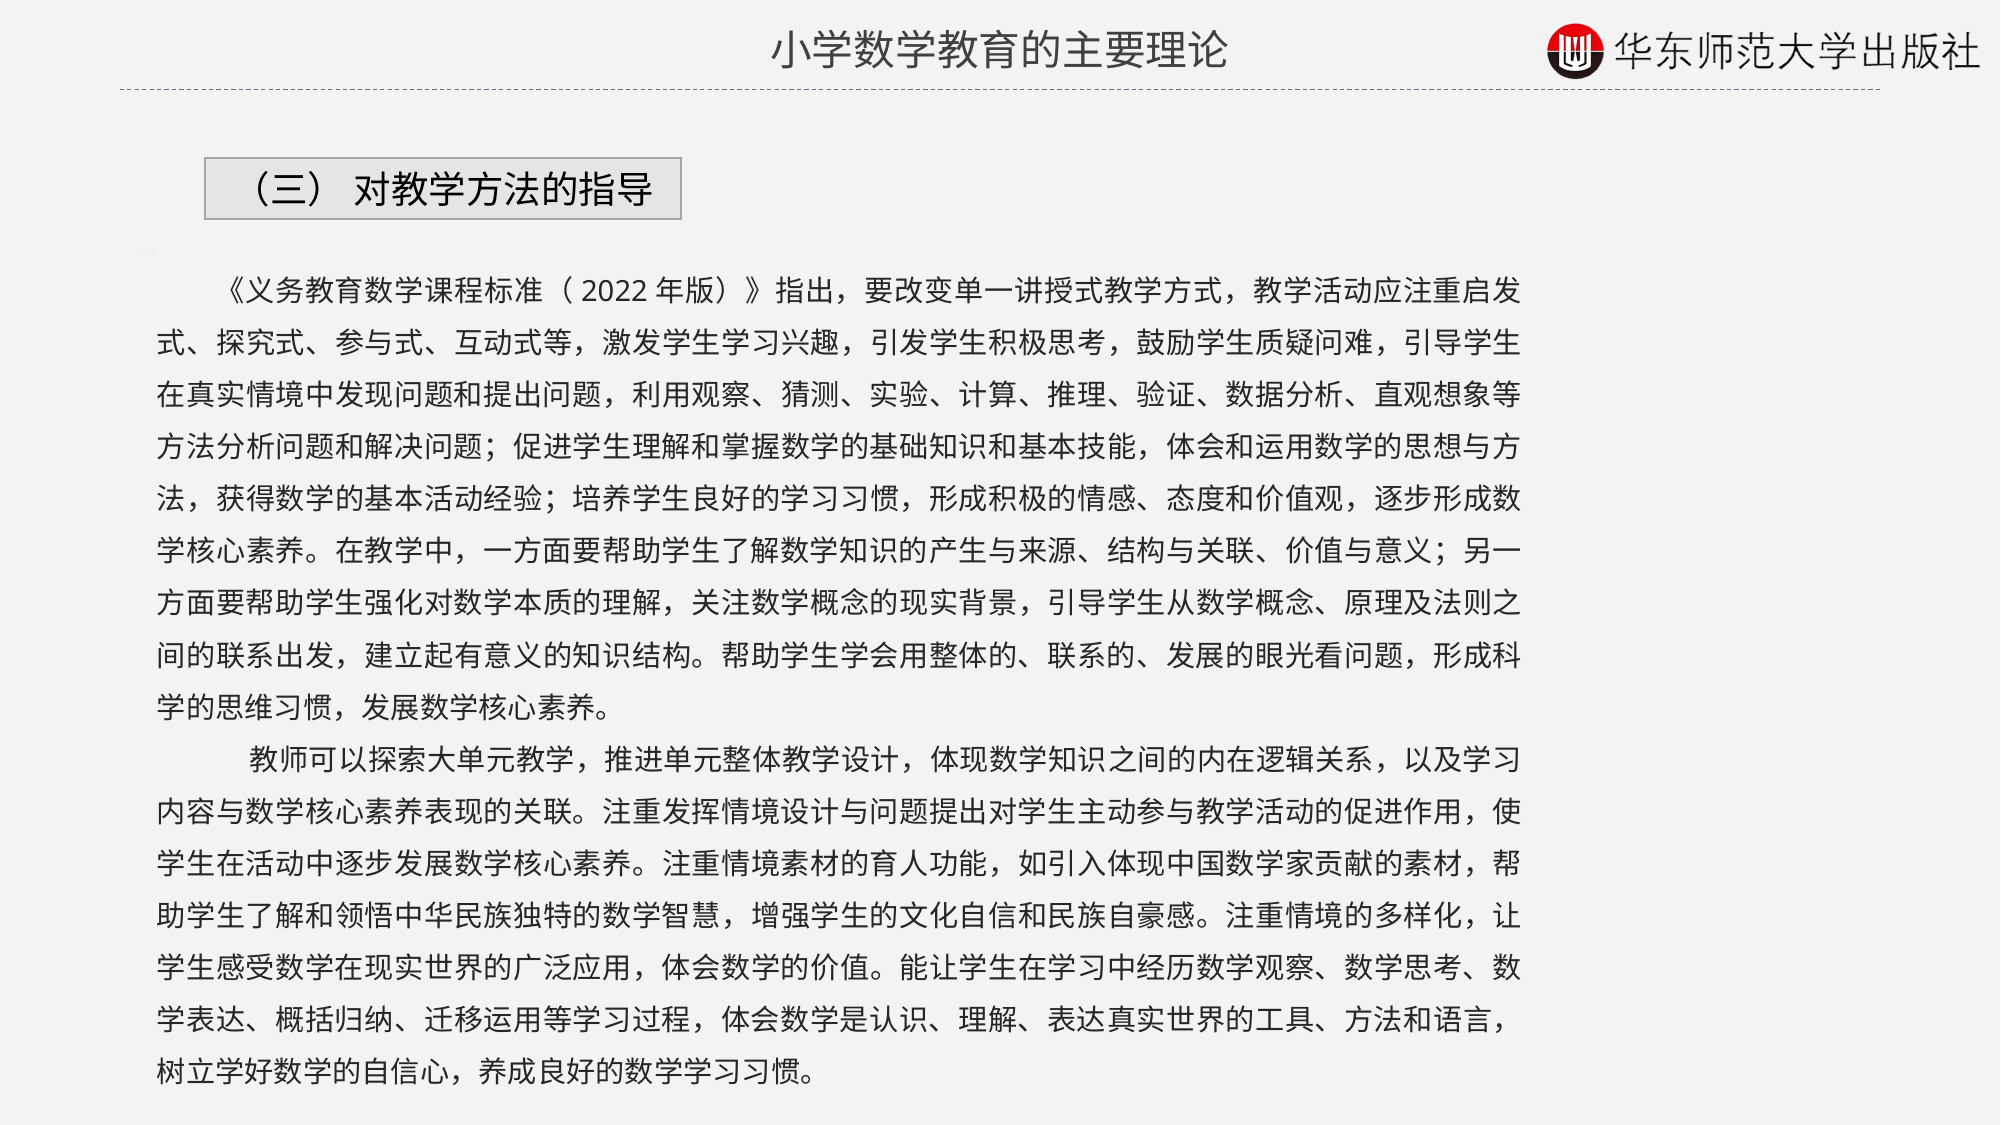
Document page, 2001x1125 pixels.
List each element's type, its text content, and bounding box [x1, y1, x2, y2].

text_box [1536, 13, 1989, 83]
text_box 小学数学教育的主要理论 [680, 23, 1320, 74]
text_box （三） 对教学方法的指导 [204, 157, 682, 220]
text_box 《义务教育数学课程标准（2022年版）》指出，要改变单一讲授式教学方式，教学活动应注重启发式、探究式、参与式、互动式等，激发学生学习兴趣，引发学生积极思考，鼓励学生质疑问难，引导学生在真实情境中发现问题和提出问题，利用观察、猜测、实验、计算、推理、验证、数据分析、直观想象等方法分析问题和解决问题；促进学生理解和掌握数学的基础知识和基本技能，体会和运用数学的思想与方法，获得数学的基本活动经验；培养学生良好的学习习惯，形成积极的情感、态度和价值观，逐步形成数学核心素养。在教学中，一方面要帮助学生了解数学知识的产生与来源、结构与关联、价值与意义；另一方面要帮助学生强化对数学本质的理解，关注数学概念的现实背景，引导学生从数学概念、原理及法则之间的联系出发，建立起有意义的知识结构。帮助学生学会用整体的、联系的、发展的眼光看问题，形成科学的思维习惯，发展数学核心素养。 教师可以探索大单元教学，推进单元整体教学设计，体现数学知识之间的内在逻辑关系，以及学习内容与数学核心素养表现的关联。注重发挥情境设计与问题提出对学生主动参与教学活动的促进作用，使学生在活动中逐步发展数学核心素养。注重情境素材的育人功能，如引入体现中国数学家贡献的素材，帮助学生了解和领悟中华民族独特的数学智慧，增强学生的文化自信和民族自豪感。注重情境的多样化，让学生感受数学在现实世界的广泛应用，体会数学的价值。能让学生在学习中经历数学观察、数学思考、数学表达、概括归纳、迁移运用等学习过程，体会数学是认识、理解、表达真实世界的工具、方法和语言，树立学好数学的自信心，养成良好的数学学习习惯。 [142, 247, 1537, 1096]
